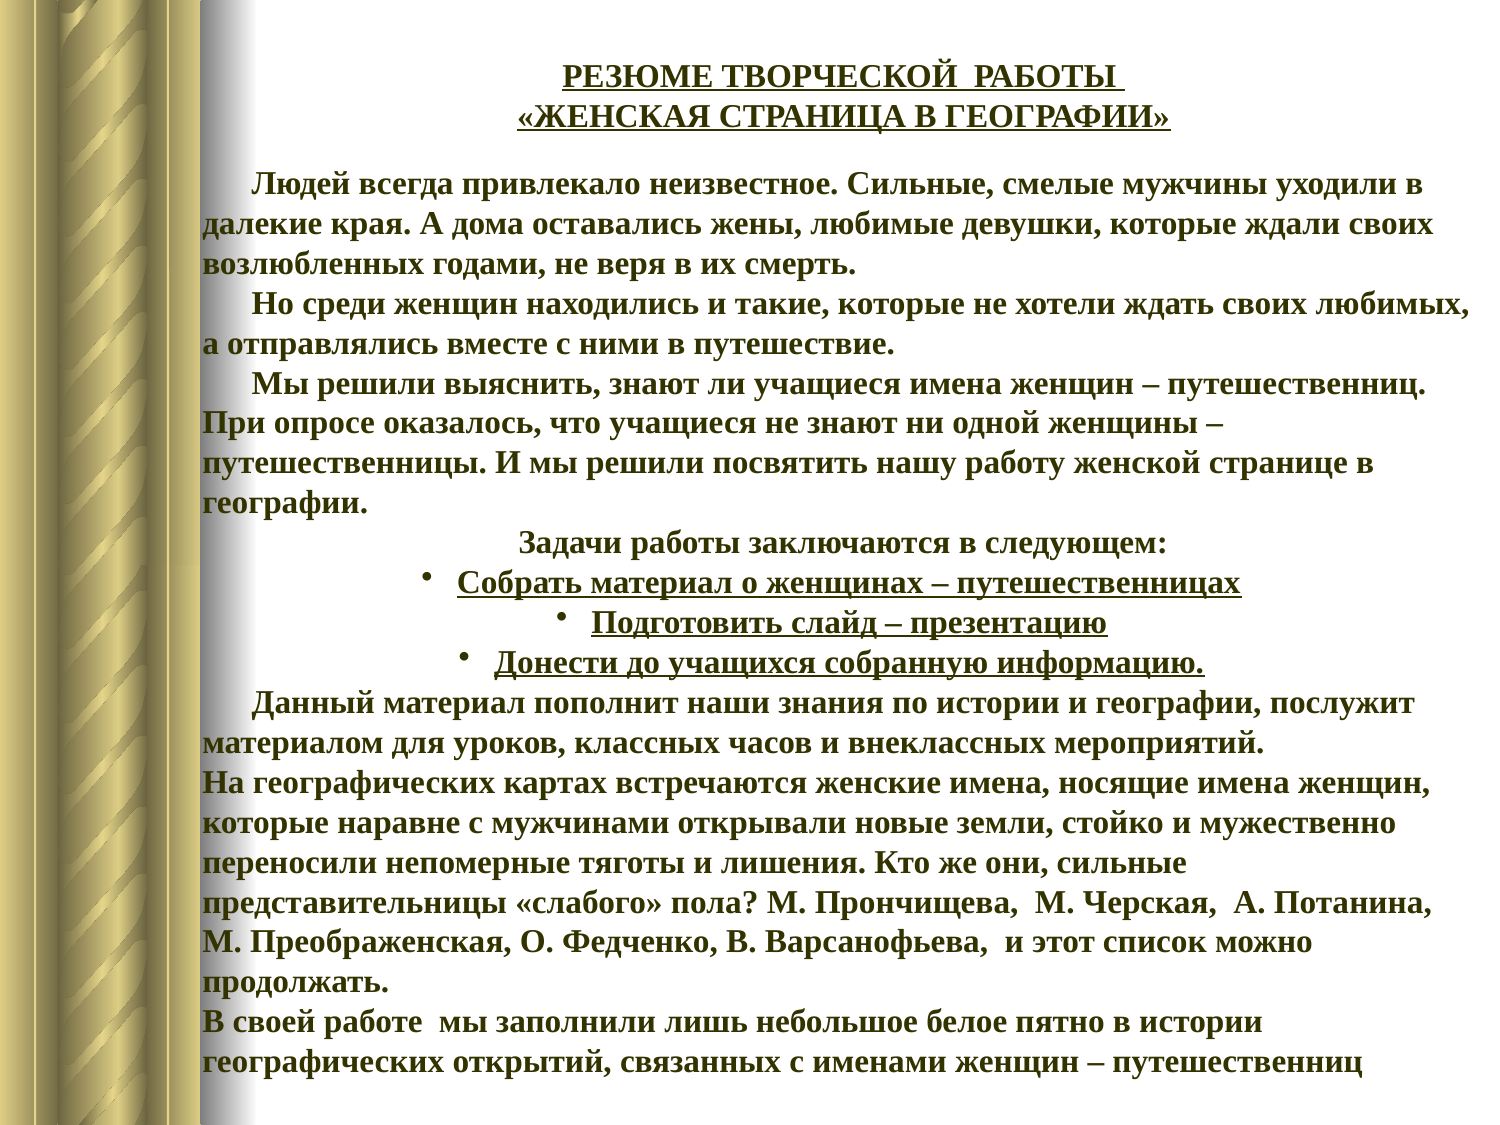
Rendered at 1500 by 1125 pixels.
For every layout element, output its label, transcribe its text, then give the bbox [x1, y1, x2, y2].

text_box РЕЗЮМЕ ТВОРЧЕСКОЙ РАБОТЫ «ЖЕНСКАЯ СТРАНИЦА В ГЕОГРАФИИ» Людей всегда привлекало неизвестное. Сильные, смелые мужчины уходили в далекие края. А дома оставались жены, любимые девушки, которые ждали своих возлюбленных годами, не веря в их смерть. Но среди женщин находились и такие, которые не хотели ждать своих любимых, а отправлялись вместе с ними в путешествие. Мы решили выяснить, знают ли учащиеся имена женщин – путешественниц. При опросе оказалось, что учащиеся не знают ни одной женщины – путешественницы. И мы решили посвятить нашу работу женской странице в географии. Задачи работы заключаются в следующем: Собрать материал о женщинах – путешественницах Подготовить слайд – презентацию Донести до учащихся собранную информацию. Данный материал пополнит наши знания по истории и географии, послужит материалом для уроков, классных часов и внеклассных мероприятий. На географических картах встречаются женские имена, носящие имена женщин, которые наравне с мужчинами открывали новые земли, стойко и мужественно переносили непомерные тяготы и лишения. Кто же они, сильные представительницы «слабого» пола? М. Прончищева, М. Черская, А. Потанина, М. Преображенская, О. Федченко, В. Варсанофьева, и этот список можно продолжать. В своей работе мы заполнили лишь небольшое белое пятно в истории географических открытий, связанных с именами женщин – путешественниц [187, 46, 1500, 1087]
